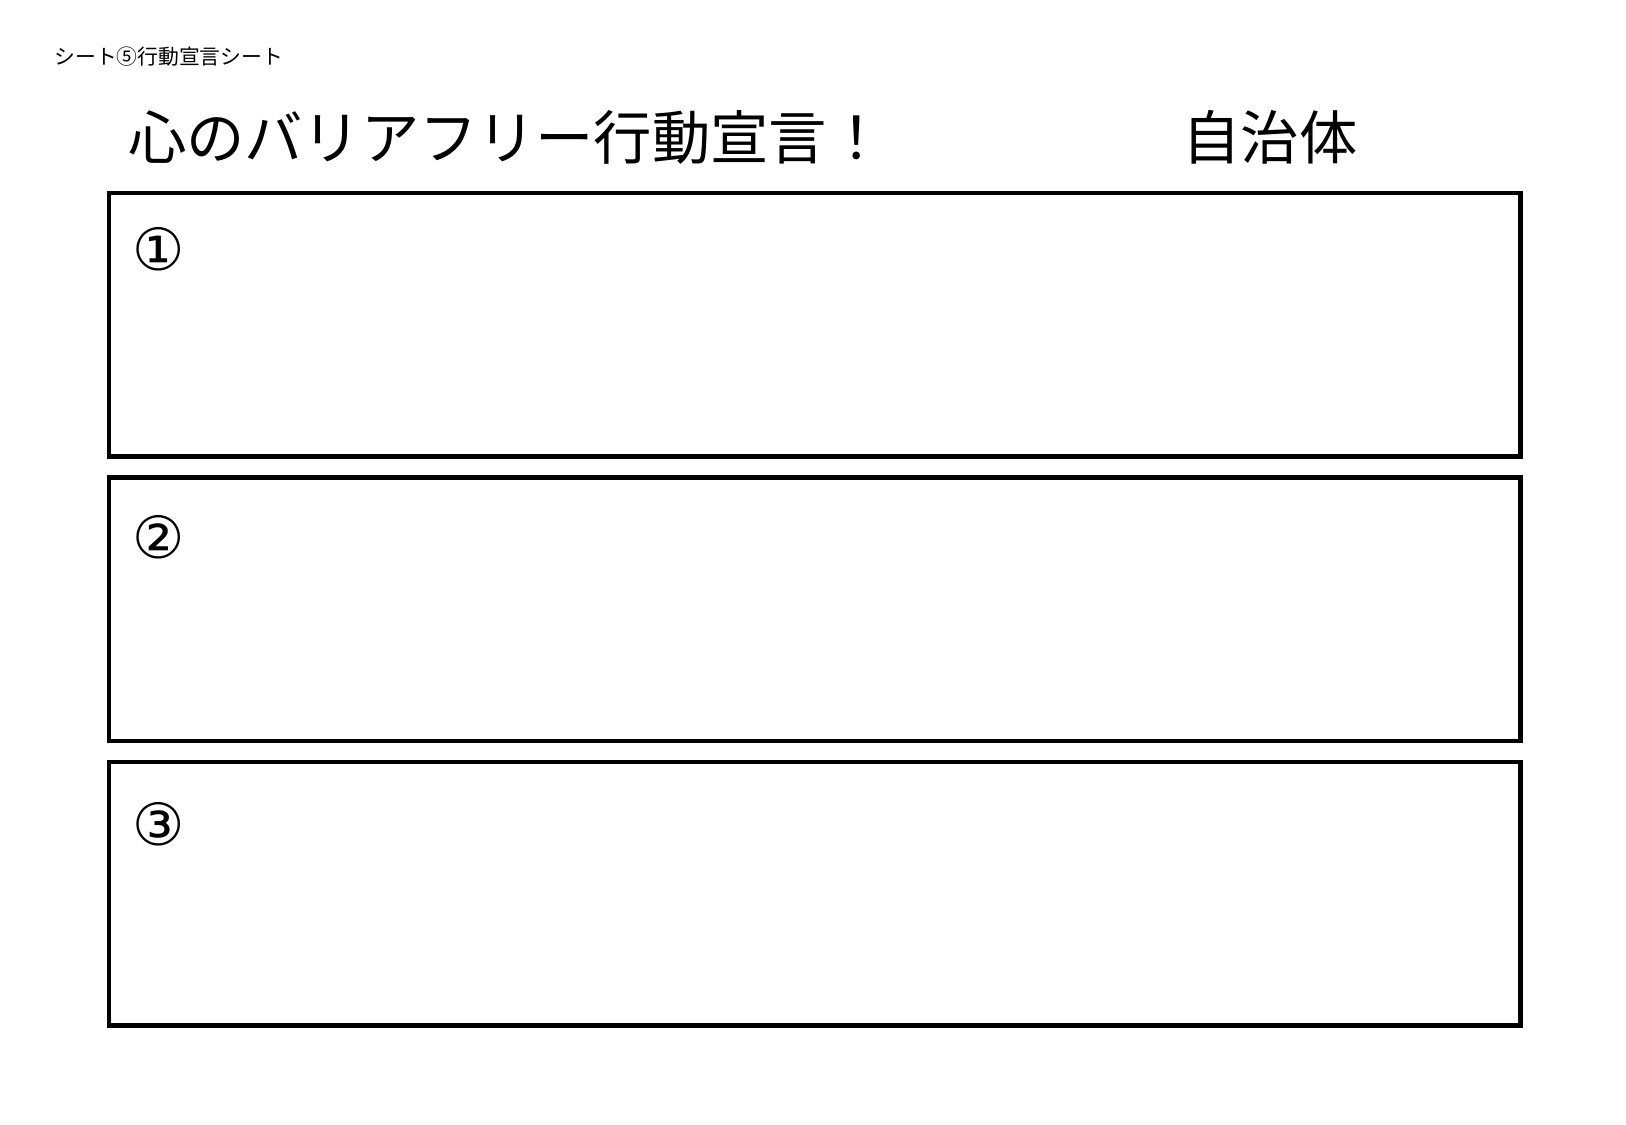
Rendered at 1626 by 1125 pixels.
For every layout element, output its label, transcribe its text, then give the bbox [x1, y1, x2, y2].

text_box ① [118, 204, 201, 290]
text_box [108, 192, 1521, 458]
text_box ③ [118, 779, 201, 865]
text_box [108, 761, 1521, 1027]
text_box ② [118, 493, 201, 578]
text_box 自治体 [1167, 93, 1373, 179]
text_box [108, 476, 1521, 742]
text_box シート⑤行動宣言シート [39, 36, 298, 77]
text_box 心のバリアフリー行動宣言！ [113, 93, 901, 179]
